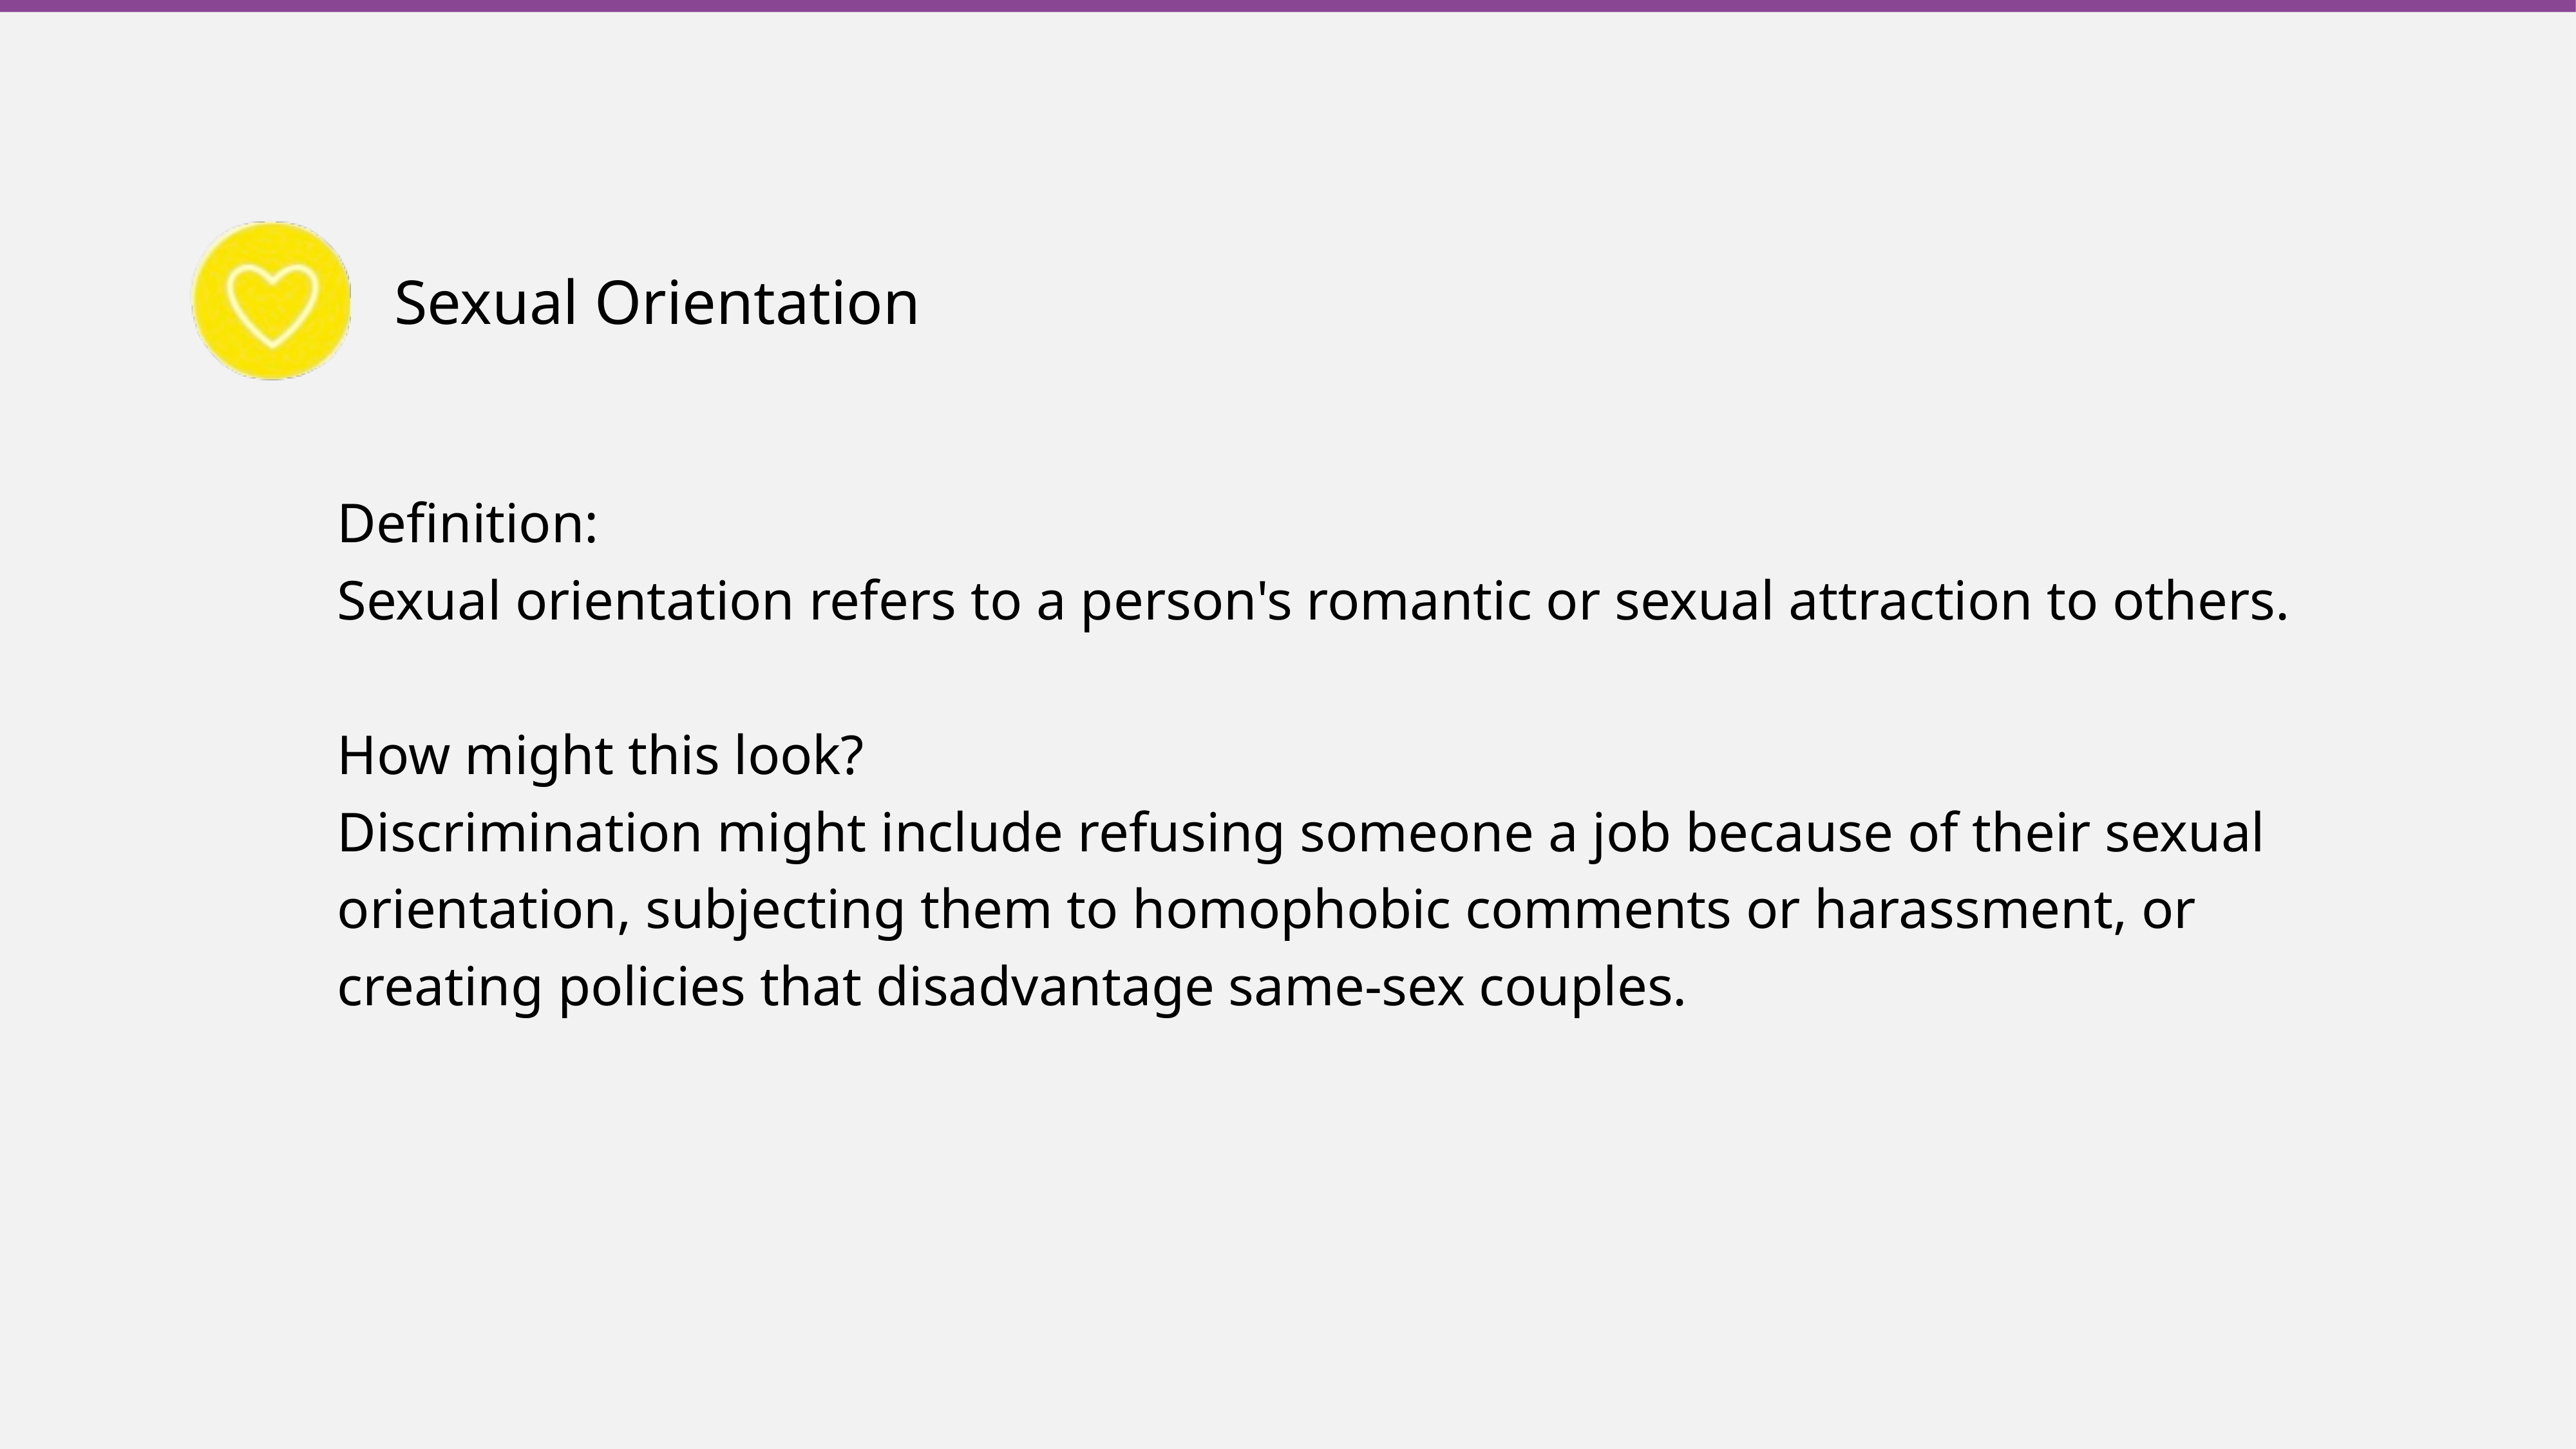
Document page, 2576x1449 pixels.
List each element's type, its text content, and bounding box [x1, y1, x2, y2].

text_box Sexual Orientation [388, 266, 927, 343]
text_box Definition: Sexual orientation refers to a person's romantic or sexual attraction to others. How might this look? Discrimination might include refusing someone a job because of their sexual orientation, subjecting them to homophobic comments or harassment, or creating policies that disadvantage same-sex couples. [332, 470, 2354, 1140]
picture [0, 0, 2576, 1449]
